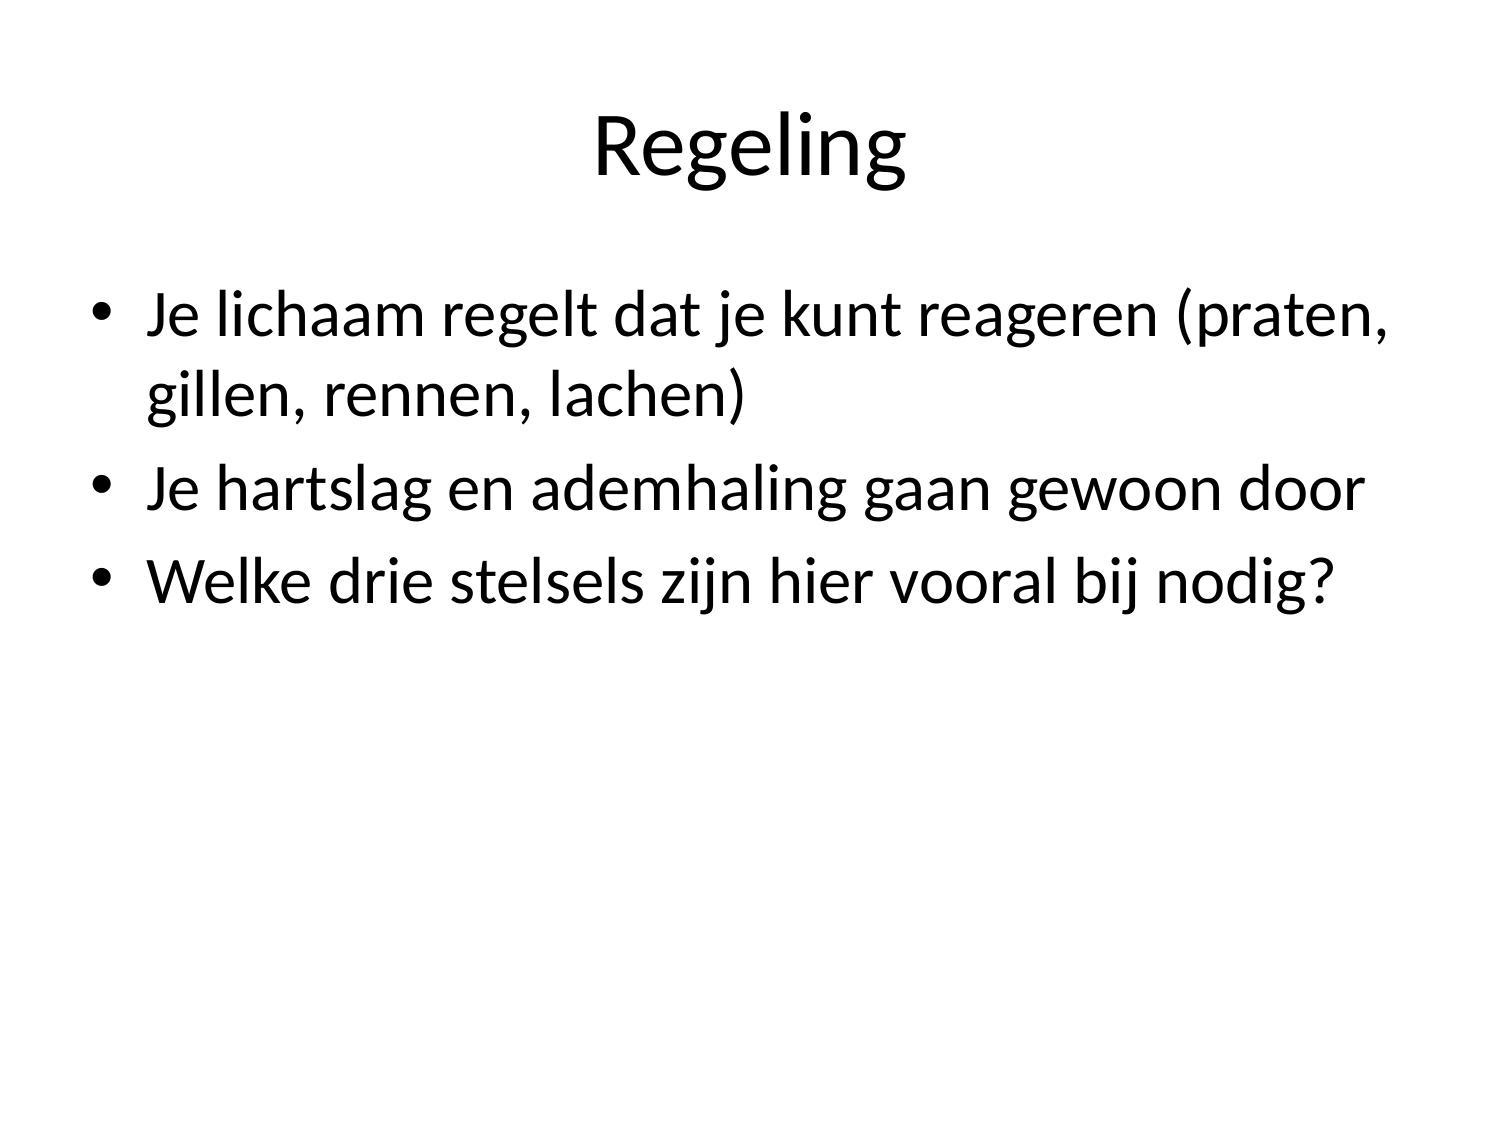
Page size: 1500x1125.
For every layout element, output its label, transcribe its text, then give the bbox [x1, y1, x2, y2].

title Regeling [75, 45, 1425, 233]
list Je lichaam regelt dat je kunt reageren (praten, gillen, rennen, lachen) Je hartslag en ademhaling gaan gewoon door Welke drie stelsels zijn hier vooral bij nodig? [75, 262, 1425, 1005]
